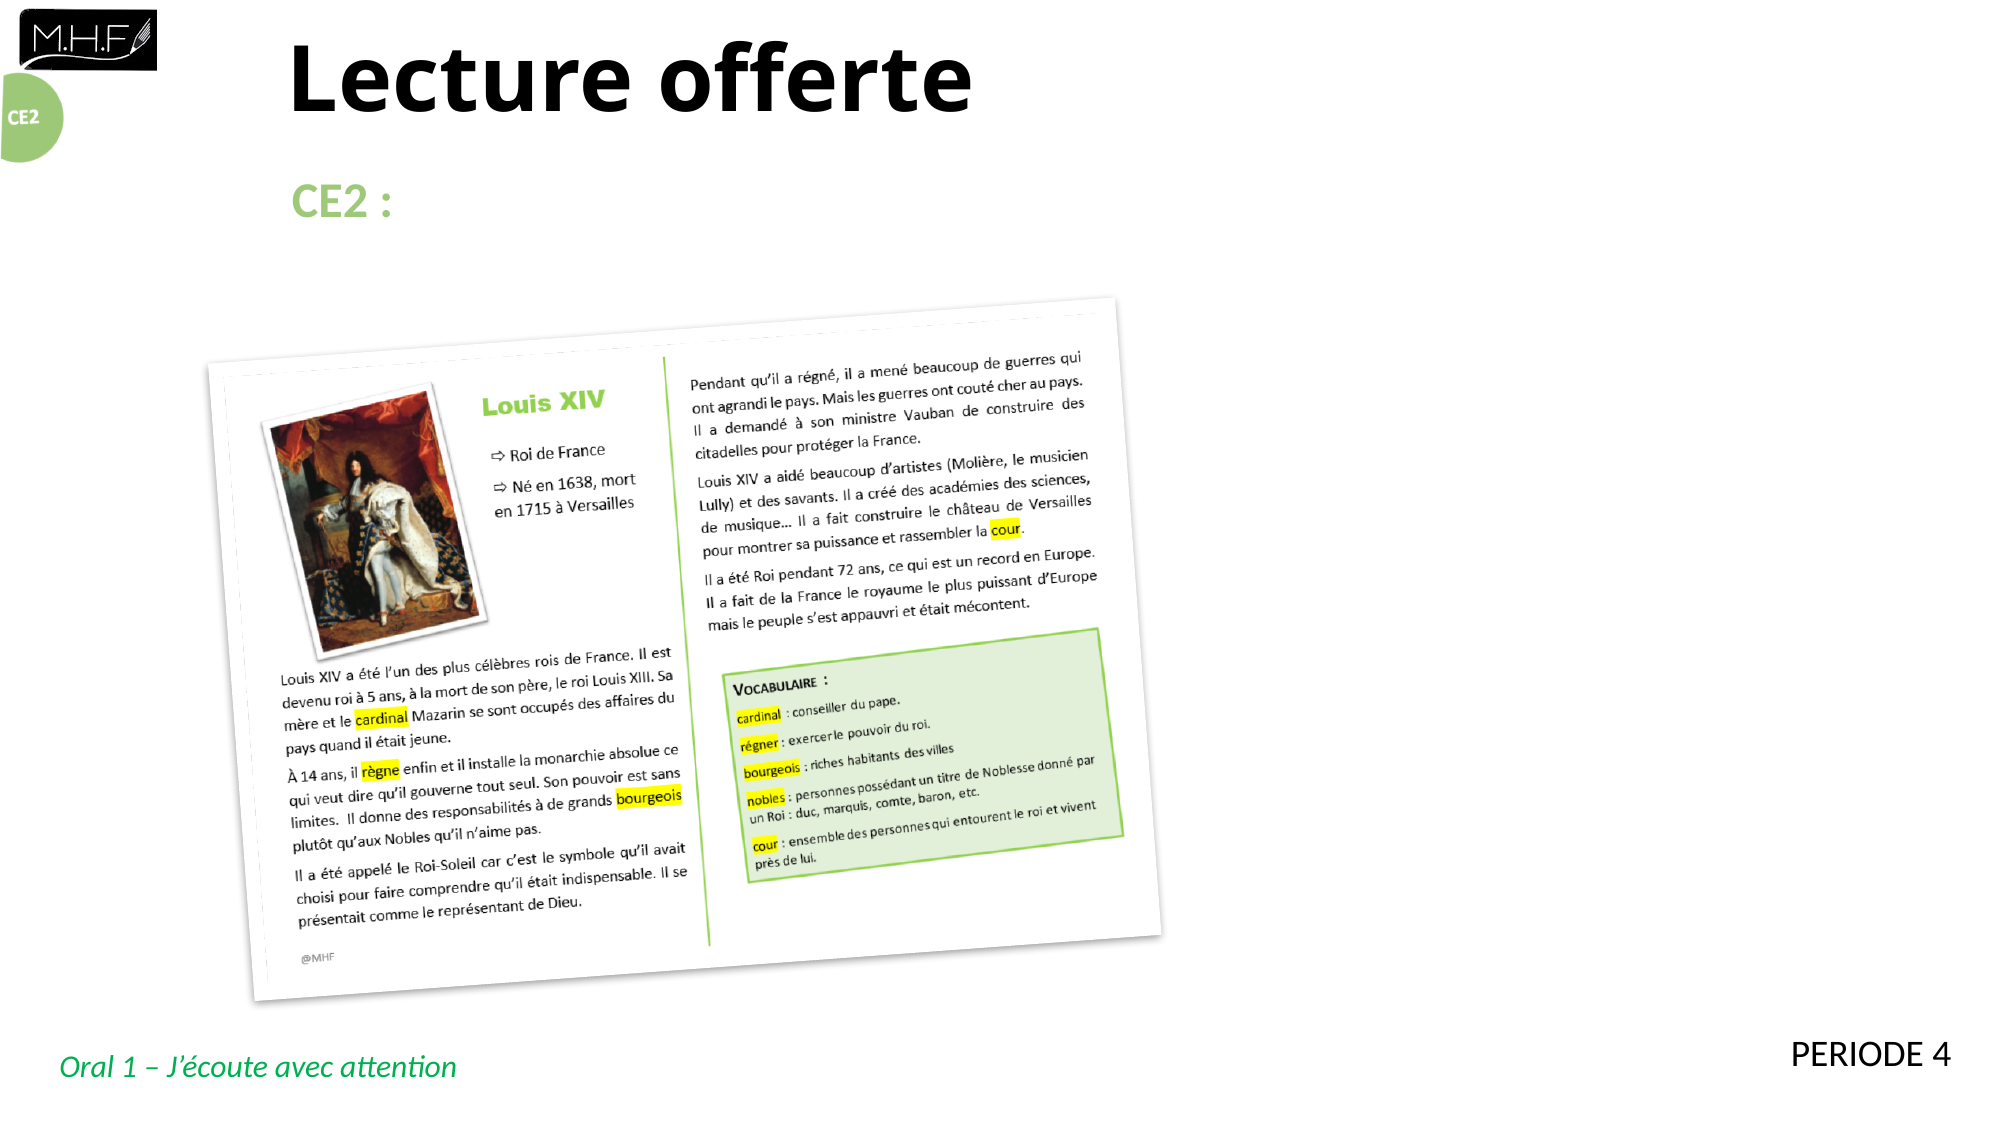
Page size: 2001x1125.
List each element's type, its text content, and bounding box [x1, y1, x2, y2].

picture [0, 7, 157, 201]
text_box Oral 1 – J’écoute avec attention [44, 1038, 1346, 1092]
text_box PERIODE 4 [1362, 1021, 1967, 1082]
picture [225, 314, 1145, 985]
title Lecture offerte [271, 7, 1818, 156]
text_box CE2 : [277, 155, 1174, 235]
